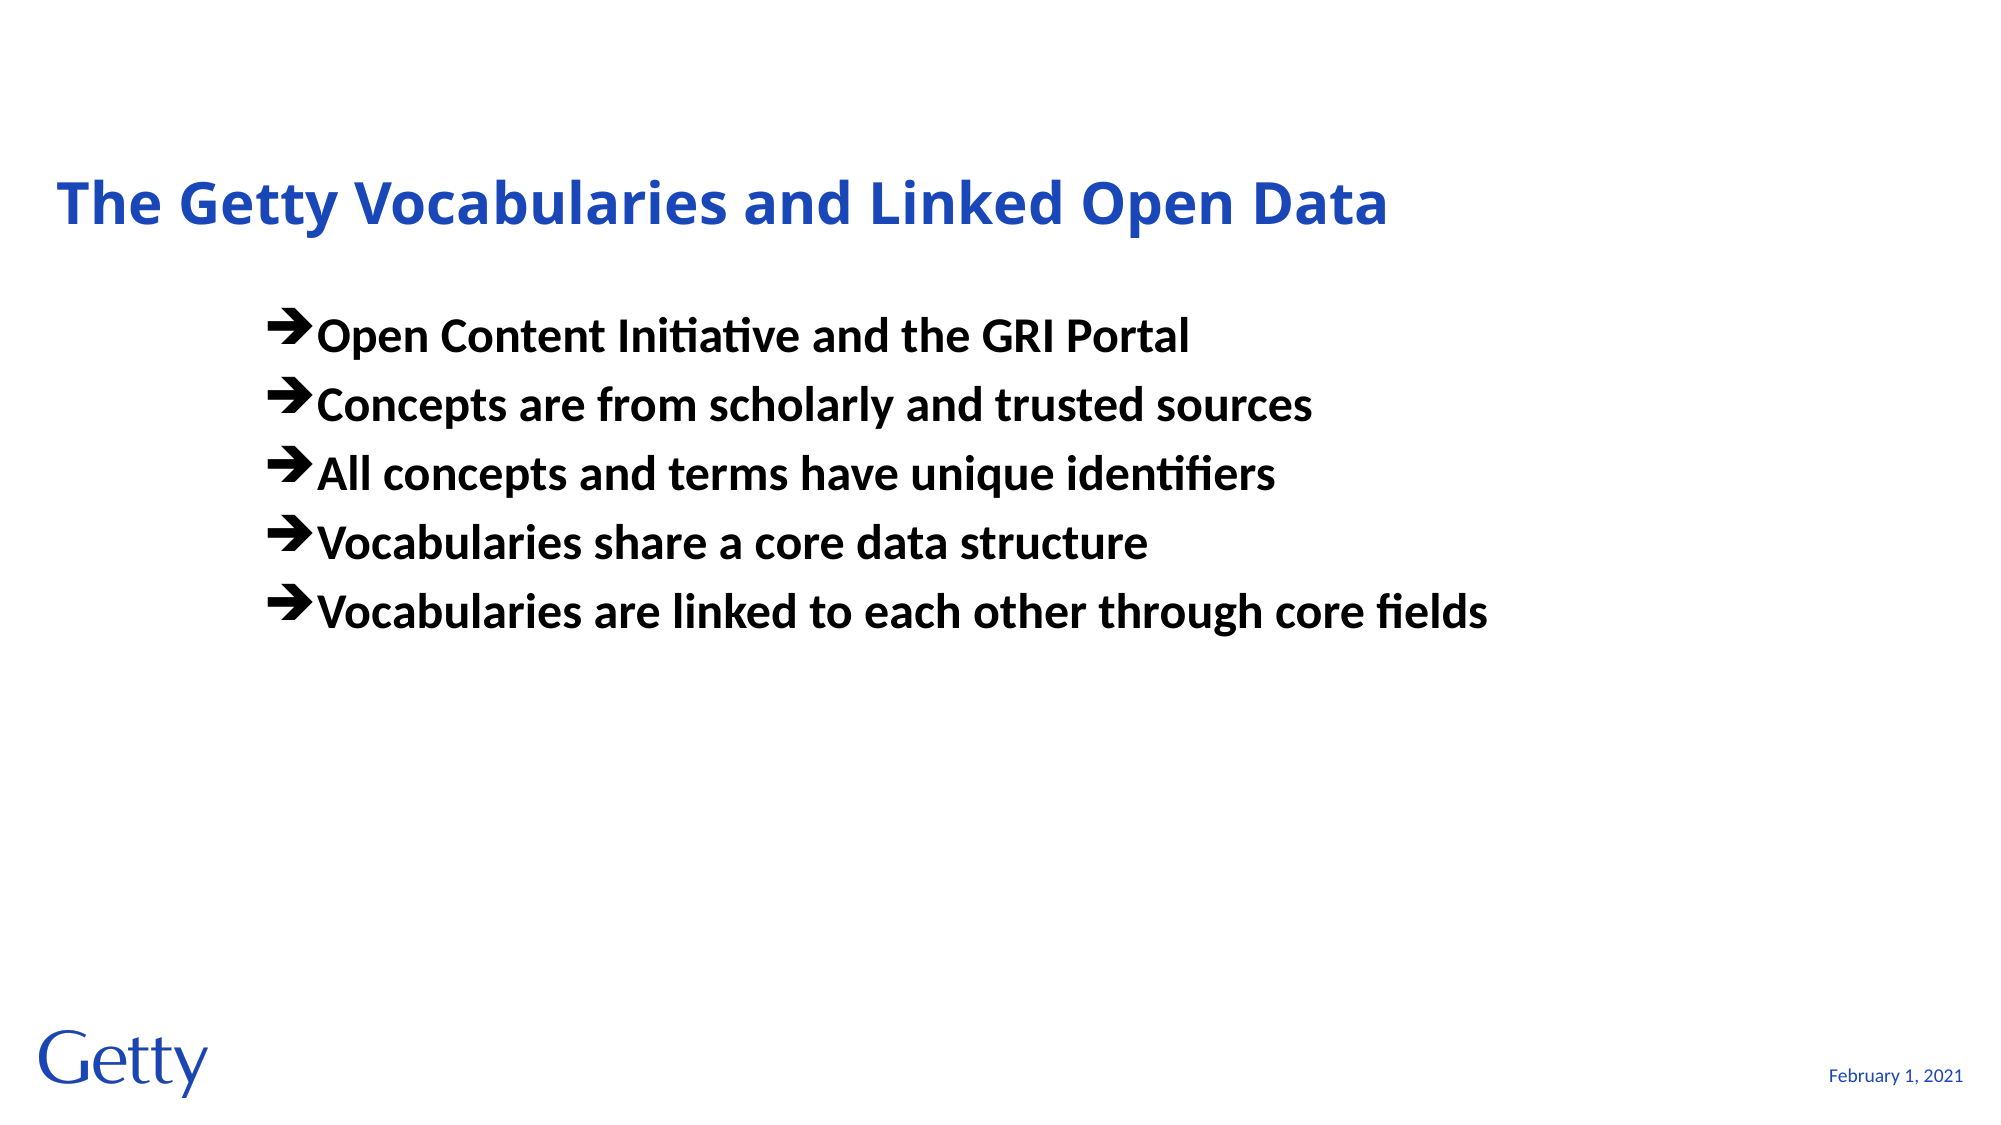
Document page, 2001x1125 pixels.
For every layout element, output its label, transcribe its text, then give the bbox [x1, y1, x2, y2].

text_box Open Content Initiative and the GRI Portal Concepts are from scholarly and trusted sources All concepts and terms have unique identifiers Vocabularies share a core data structure Vocabularies are linked to each other through core fields [215, 285, 1636, 703]
text_box The Getty Vocabularies and Linked Open Data [0, 154, 1724, 280]
picture [39, 1030, 208, 1098]
text_box February 1, 2021 [1483, 1045, 1984, 1105]
